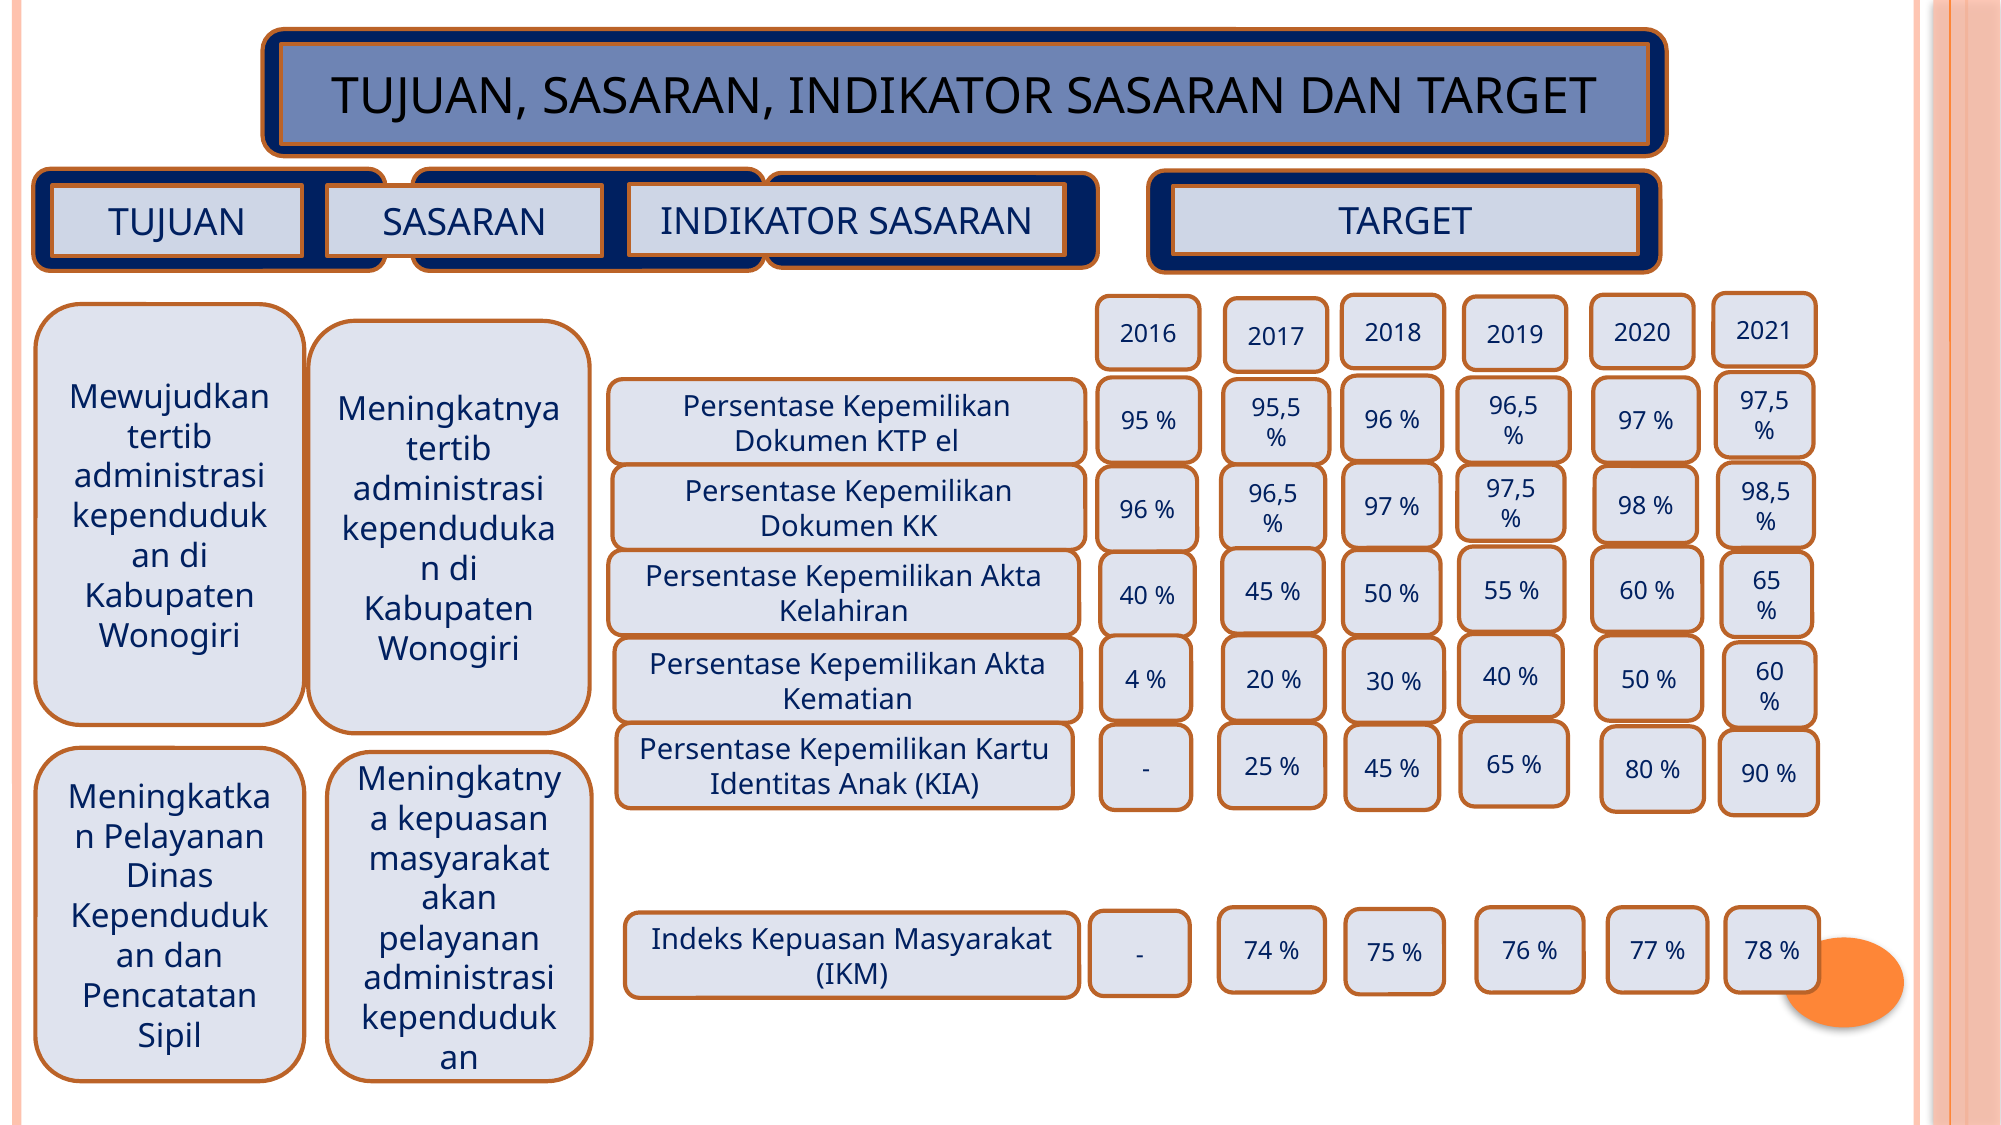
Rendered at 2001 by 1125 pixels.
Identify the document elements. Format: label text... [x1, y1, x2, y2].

text_box INDIKATOR SASARAN [627, 182, 1067, 257]
text_box SASARAN [325, 183, 604, 258]
text_box [1146, 168, 1663, 275]
text_box Mewujudkan tertib administrasi kependudukan di Kabupaten Wonogiri [33, 301, 307, 728]
text_box 20 % [1220, 633, 1328, 722]
text_box 97 % [1591, 375, 1701, 464]
text_box - [1098, 722, 1194, 813]
text_box 78 % [1723, 905, 1822, 995]
text_box Persentase Kepemilikan Dokumen KK [610, 462, 1088, 552]
text_box Indeks Kepuasan Masyarakat (IKM) [622, 910, 1082, 1000]
text_box 2018 [1339, 292, 1447, 371]
text_box [31, 166, 388, 273]
text_box 30 % [1341, 635, 1447, 725]
text_box Persentase Kepemilikan Dokumen KTP el [606, 377, 1088, 466]
text_box 2021 [1711, 290, 1818, 369]
text_box TUJUAN, SASARAN, INDIKATOR SASARAN DAN TARGET [279, 42, 1650, 146]
text_box 96,5 % [1455, 375, 1572, 465]
text_box Meningkatkan Pelayanan Dinas Kependudukan dan Pencatatan Sipil [33, 745, 307, 1084]
text_box 25 % [1217, 720, 1328, 811]
text_box - [1087, 908, 1192, 999]
text_box 65 % [1719, 549, 1815, 640]
text_box 40 % [1098, 549, 1197, 637]
text_box 97,5 % [1455, 462, 1567, 543]
text_box Meningkatnya tertib administrasi kependudukan di Kabupaten Wonogiri [306, 318, 592, 736]
text_box 98,5 % [1715, 460, 1817, 550]
text_box 2019 [1461, 294, 1569, 373]
text_box 96,5 % [1218, 462, 1328, 550]
text_box 2017 [1222, 296, 1330, 374]
text_box 75 % [1343, 906, 1447, 997]
text_box 50 % [1340, 547, 1443, 637]
text_box 65 % [1458, 719, 1571, 809]
text_box 77 % [1605, 905, 1710, 995]
text_box 45 % [1343, 722, 1442, 813]
text_box 55 % [1456, 544, 1567, 633]
text_box Meningkatnya kepuasan masyarakat akan pelayanan administrasi kependudukan [324, 749, 594, 1084]
text_box 97 % [1341, 460, 1443, 549]
text_box 2020 [1589, 292, 1696, 371]
text_box 50 % [1593, 633, 1705, 723]
text_box Persentase Kepemilikan Kartu Identitas Anak (KIA) [614, 720, 1075, 811]
text_box 80 % [1599, 724, 1707, 814]
text_box Persentase Kepemilikan Akta Kematian [612, 635, 1084, 725]
text_box 60 % [1721, 640, 1818, 728]
text_box 95 % [1095, 375, 1203, 465]
text_box TUJUAN [50, 183, 304, 258]
text_box 40 % [1456, 631, 1565, 719]
text_box 45 % [1220, 546, 1326, 635]
text_box 98 % [1592, 463, 1700, 544]
text_box TARGET [1171, 184, 1640, 256]
text_box 95,5 % [1221, 377, 1332, 466]
text_box 4 % [1098, 633, 1194, 723]
text_box 97,5 % [1713, 370, 1816, 460]
text_box 60 % [1590, 544, 1705, 634]
text_box 74 % [1216, 905, 1328, 995]
text_box 90 % [1717, 727, 1821, 818]
text_box [764, 170, 1100, 270]
text_box 96 % [1095, 464, 1200, 552]
text_box 96 % [1340, 373, 1445, 462]
text_box Persentase Kepemilikan Akta Kelahiran [606, 547, 1082, 637]
text_box [260, 26, 1669, 159]
text_box 2016 [1094, 293, 1202, 372]
text_box 76 % [1474, 905, 1586, 995]
text_box [410, 166, 766, 273]
